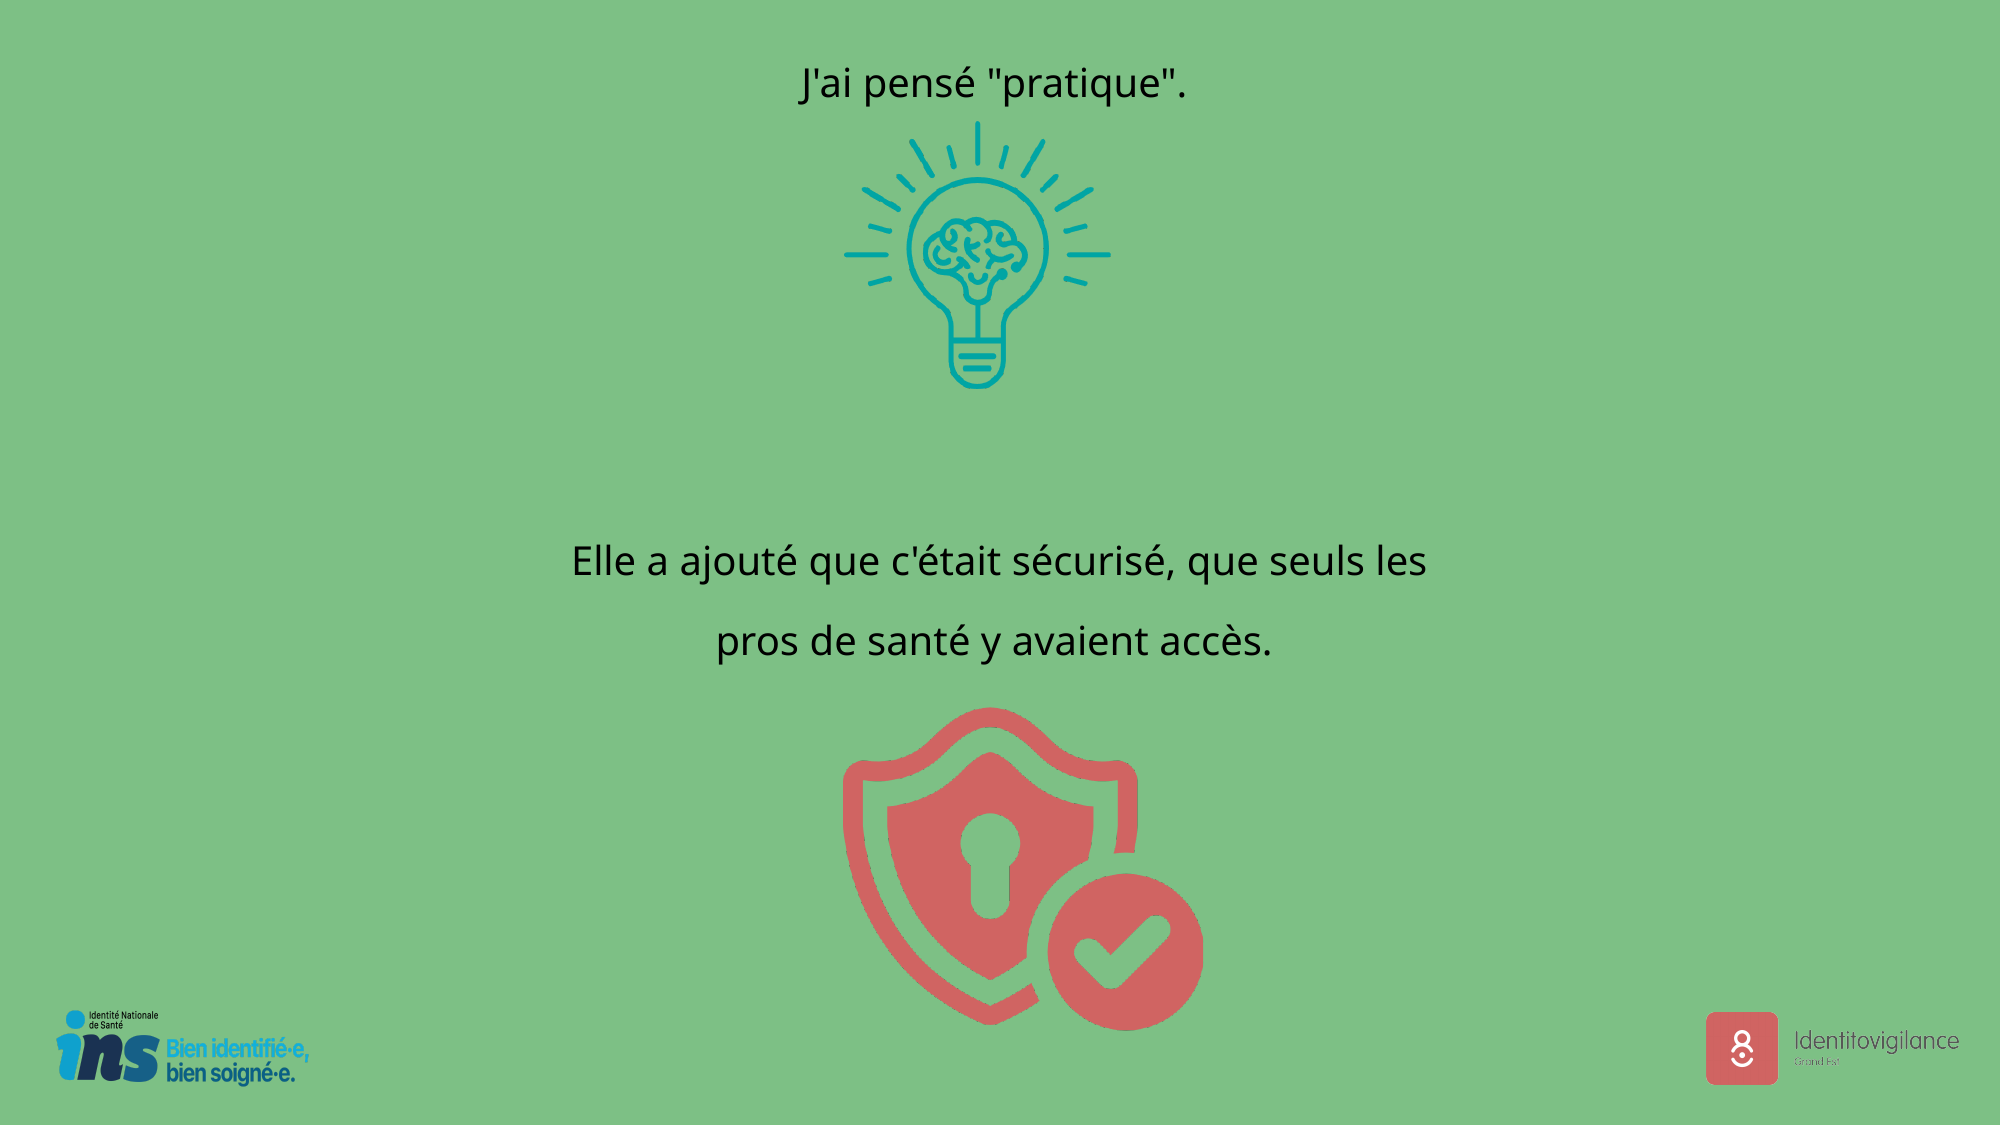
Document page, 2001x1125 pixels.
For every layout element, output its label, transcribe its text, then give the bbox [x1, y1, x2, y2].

text_box [843, 706, 1204, 1031]
picture [41, 992, 324, 1105]
text_box [843, 121, 1111, 389]
text_box J'ai pensé "pratique". Elle a ajouté que c'était sécurisé, que seuls les pros de santé y avaient accès. [549, 25, 1450, 983]
picture [1706, 1012, 1959, 1085]
